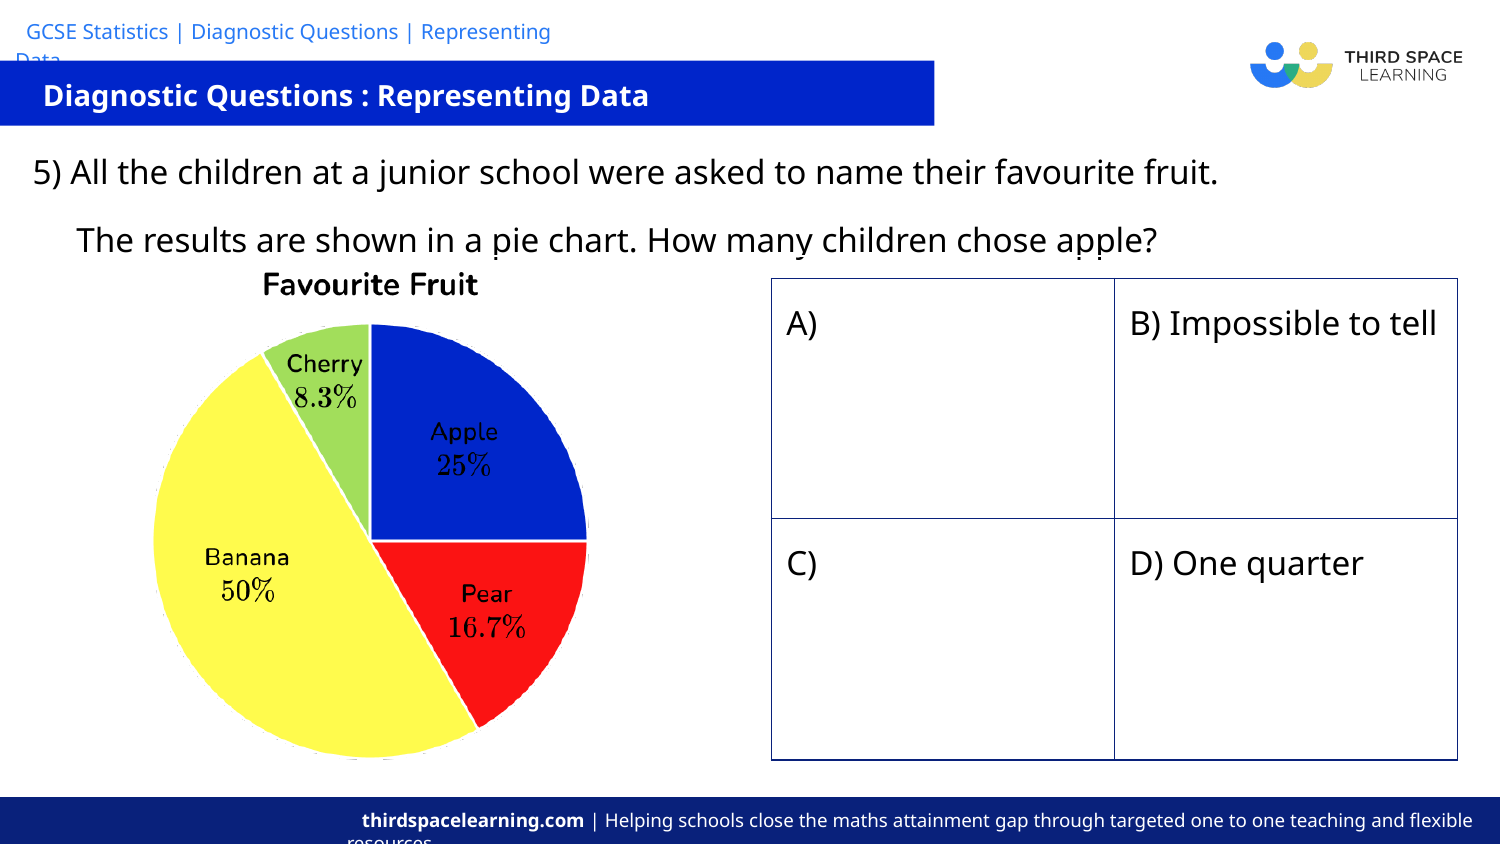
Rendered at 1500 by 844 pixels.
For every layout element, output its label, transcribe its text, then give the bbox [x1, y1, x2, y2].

picture [1250, 33, 1465, 99]
text_box Diagnostic Questions : Representing Data [27, 61, 778, 127]
picture [149, 265, 589, 760]
table_header 5) All the children at a junior school were asked to name their favourite fruit. The results are shown in a pie chart. How many children chose apple? [19, 142, 1474, 255]
